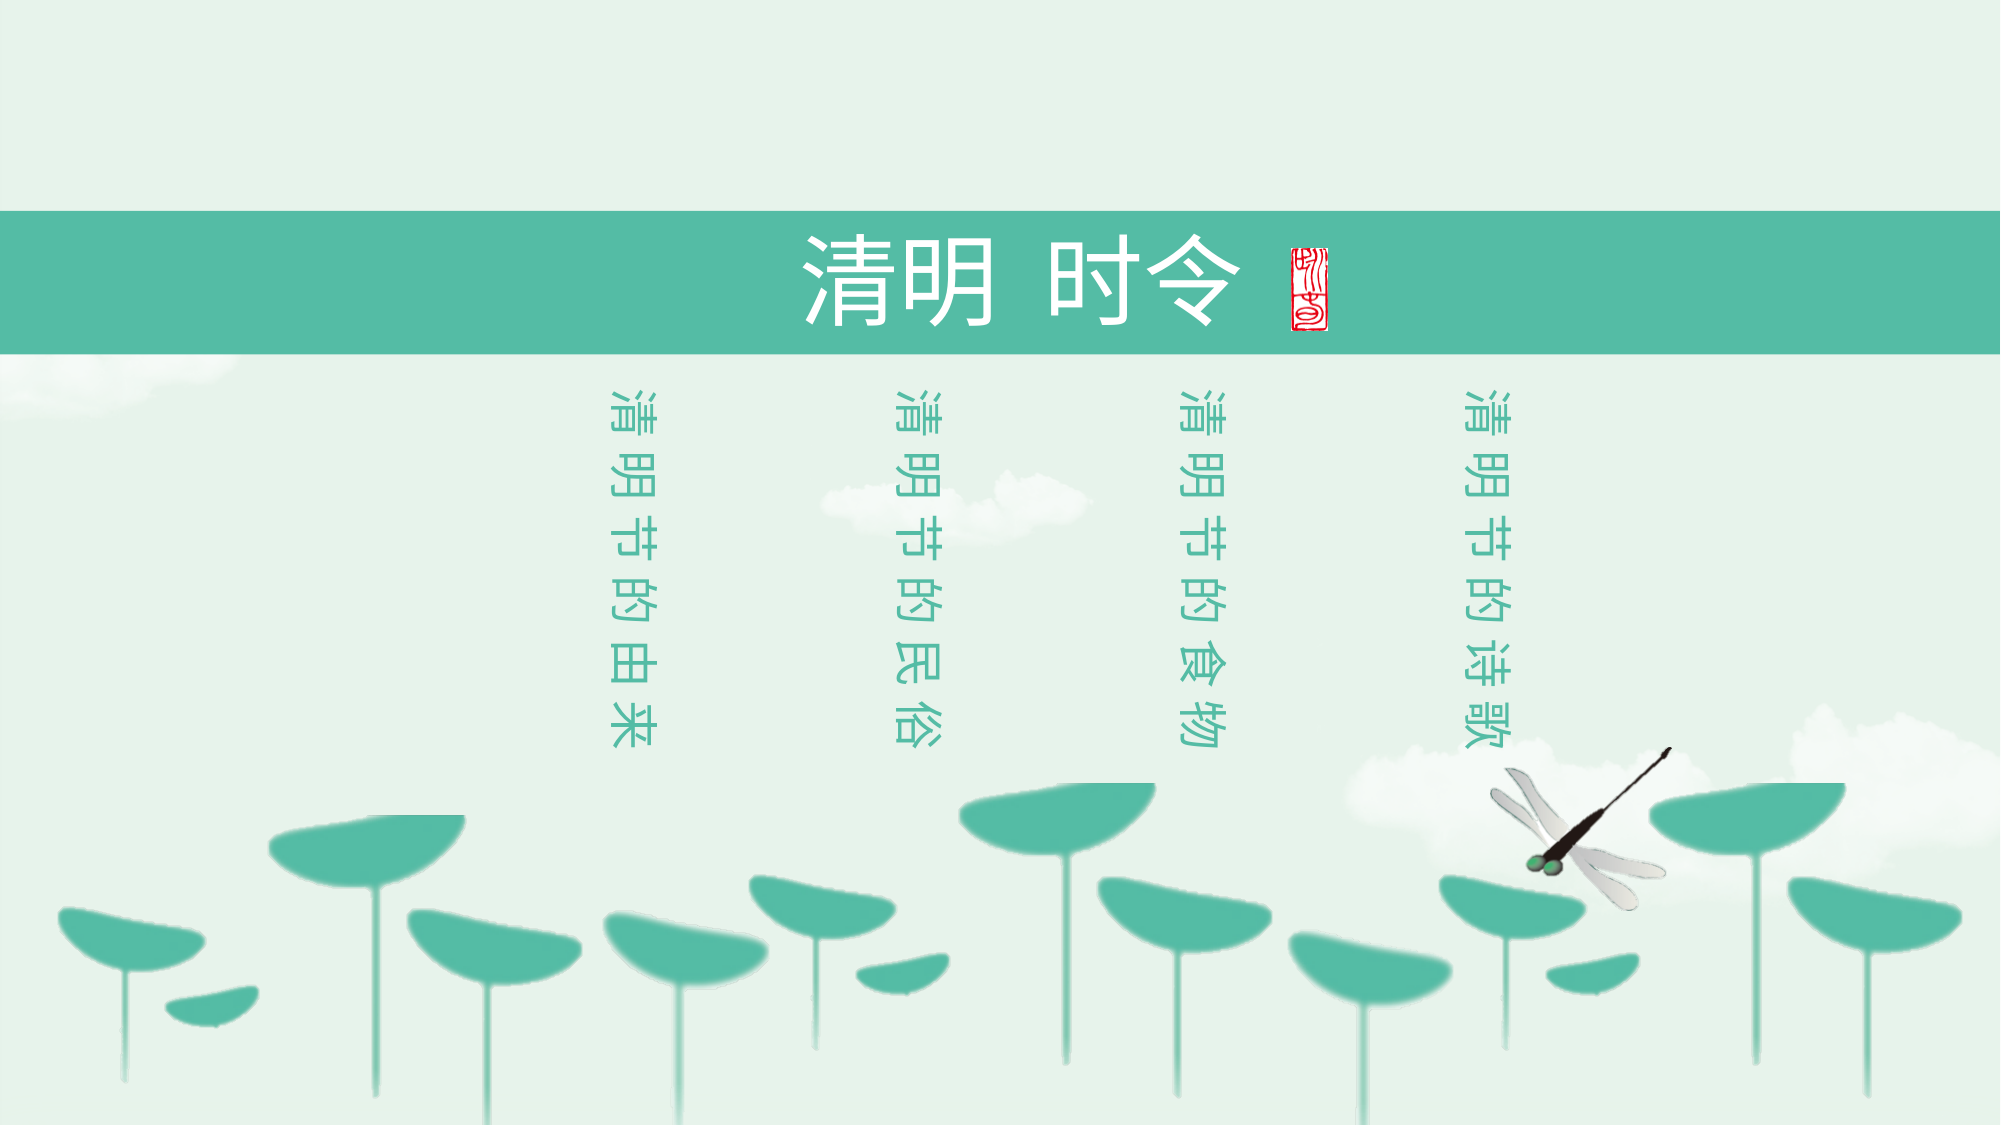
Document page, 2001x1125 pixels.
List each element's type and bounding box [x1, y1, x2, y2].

picture [0, 0, 2001, 1125]
picture [1291, 248, 1328, 332]
text_box [51, 705, 2000, 1125]
text_box [0, 210, 2000, 355]
picture [1490, 747, 1672, 911]
text_box [582, 373, 1527, 830]
